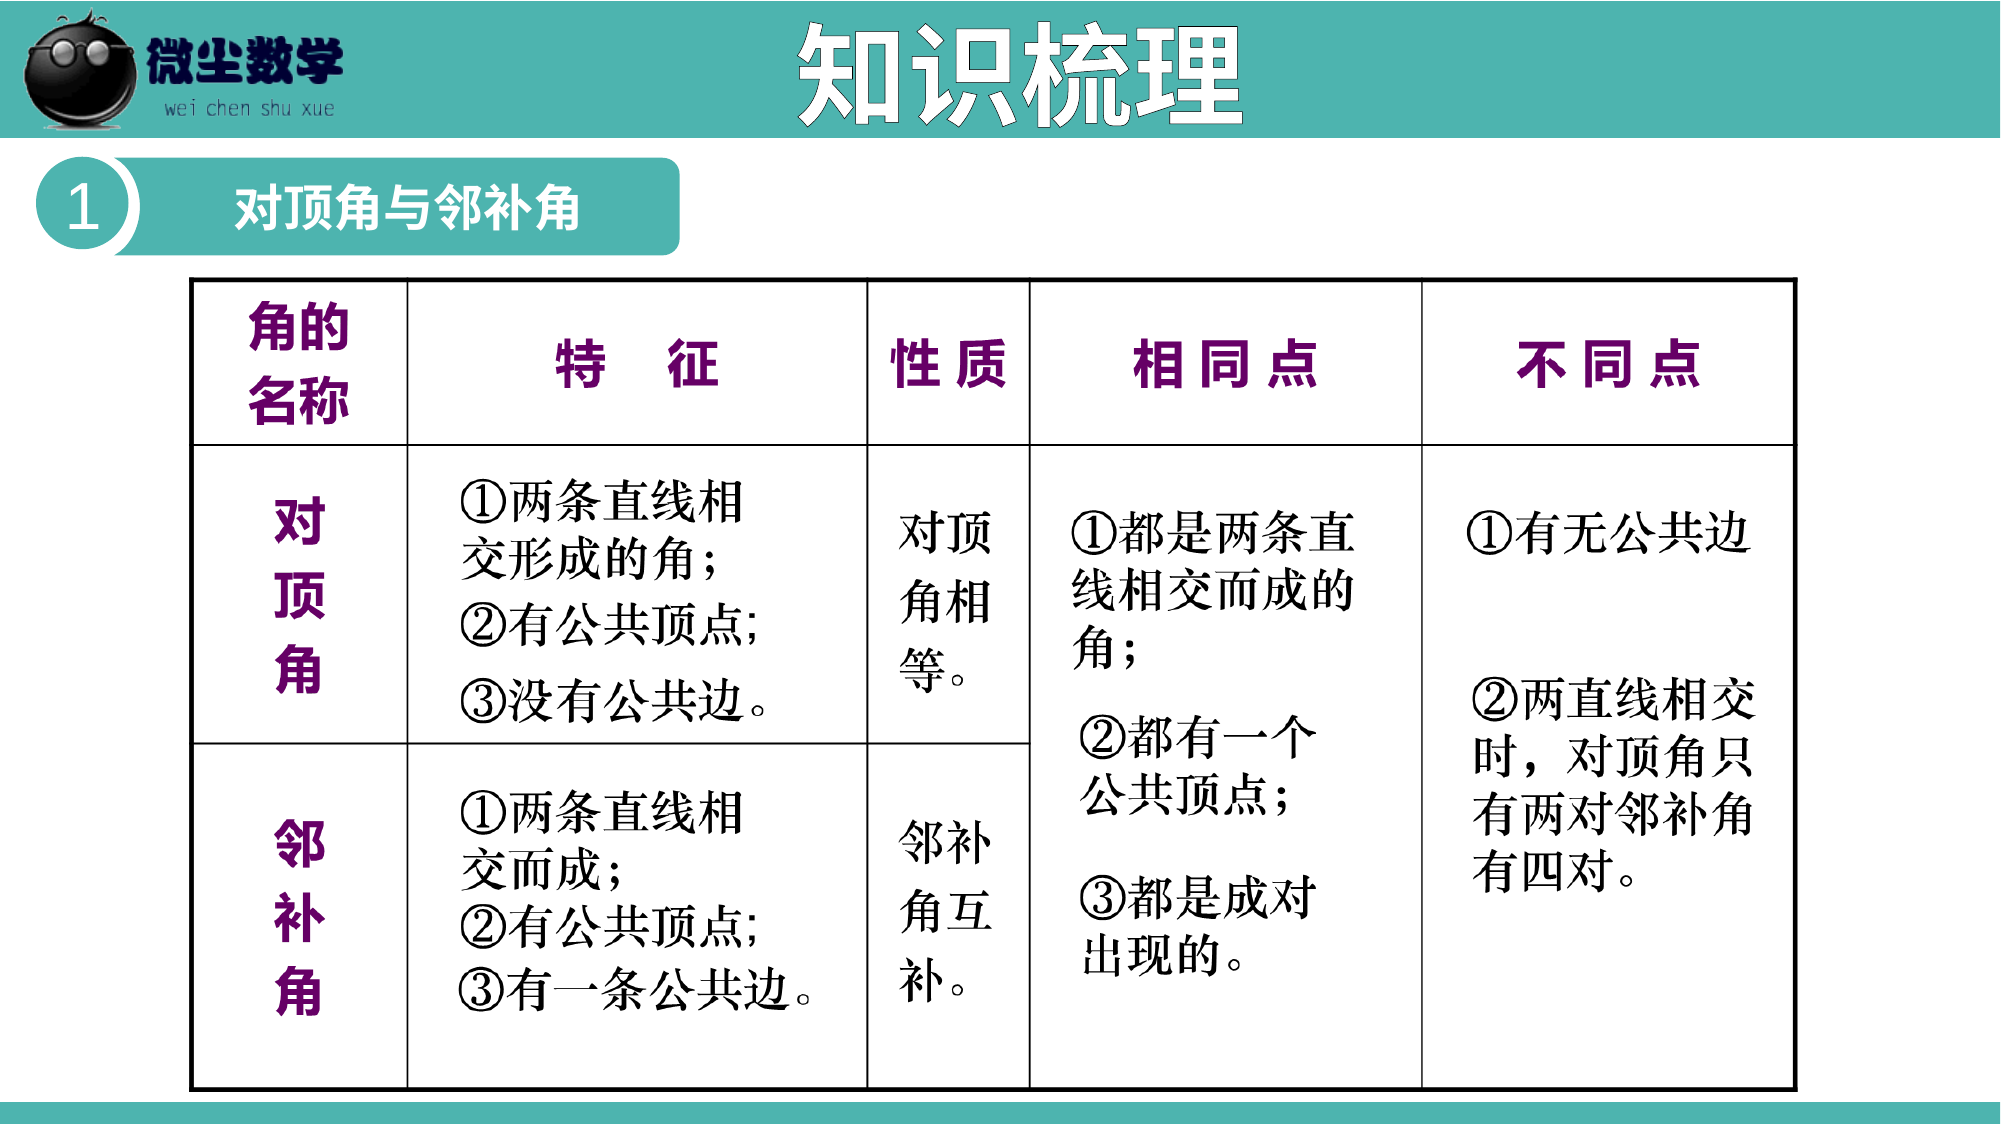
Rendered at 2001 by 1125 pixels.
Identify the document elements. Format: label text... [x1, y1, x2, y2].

picture [0, 1, 2001, 1124]
text_box 知识梳理 [780, 0, 1261, 148]
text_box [35, 156, 680, 256]
